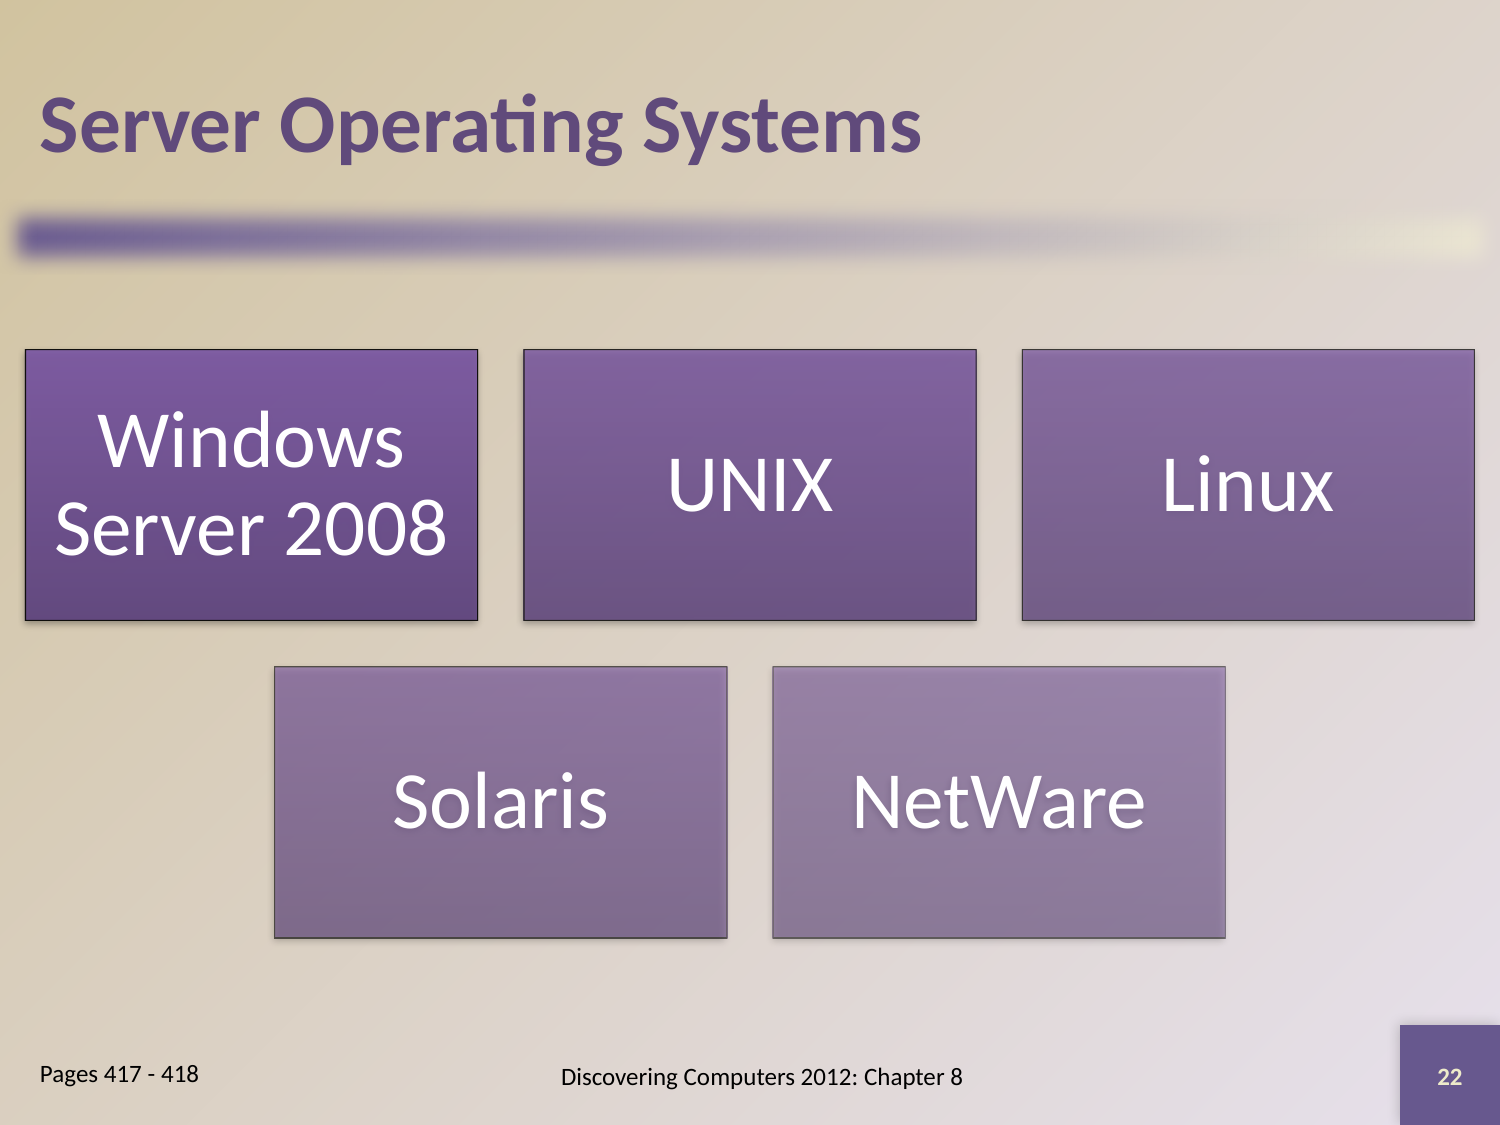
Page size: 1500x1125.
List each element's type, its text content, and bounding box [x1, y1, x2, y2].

list Pages 417 - 418 [24, 1050, 300, 1125]
footer Discovering Computers 2012: Chapter 8 [450, 1037, 1075, 1113]
slide_number 22 [1400, 1025, 1500, 1125]
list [24, 262, 1476, 1026]
title Server Operating Systems [24, 24, 1475, 213]
